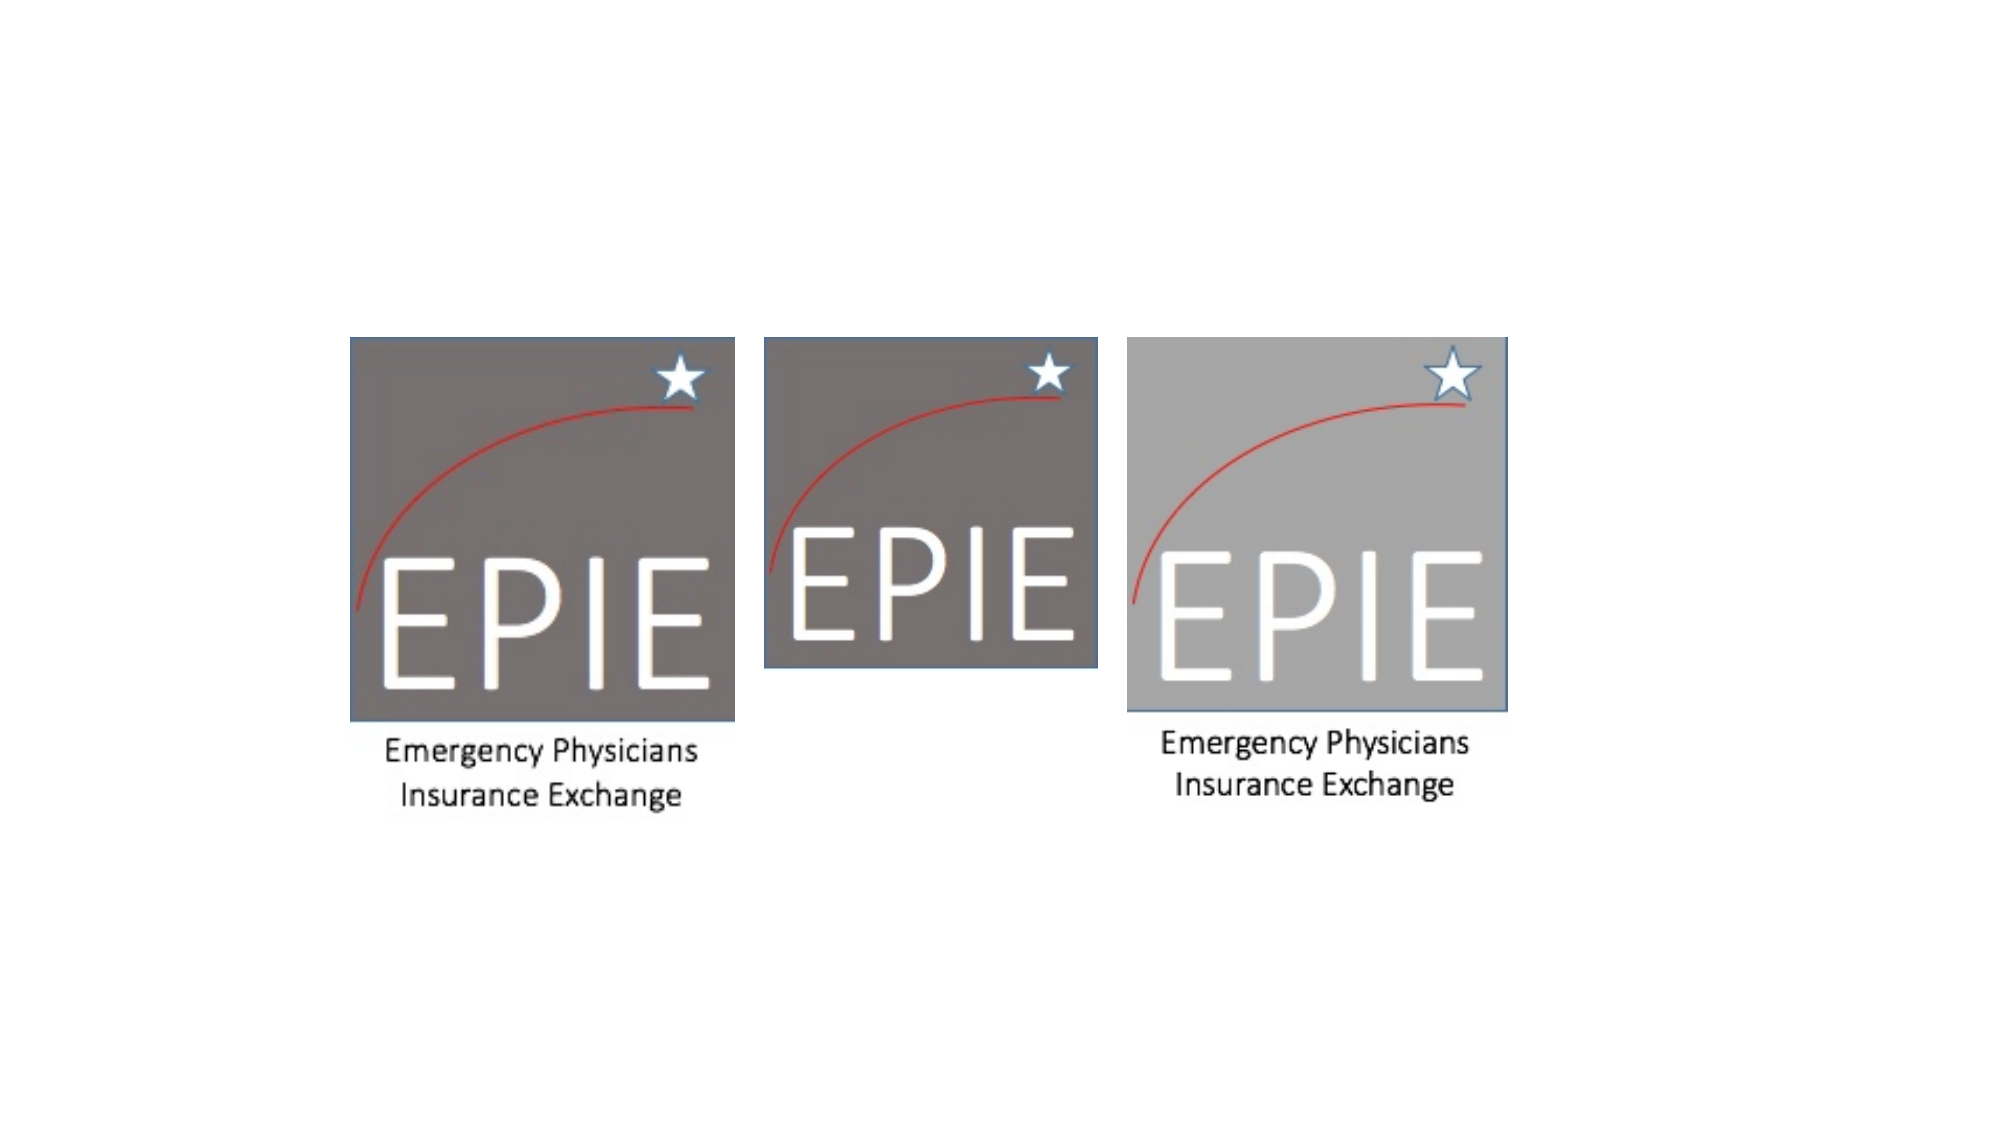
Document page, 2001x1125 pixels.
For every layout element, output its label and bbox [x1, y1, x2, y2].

picture [350, 337, 735, 830]
picture [1127, 337, 1508, 821]
picture [764, 337, 1098, 671]
